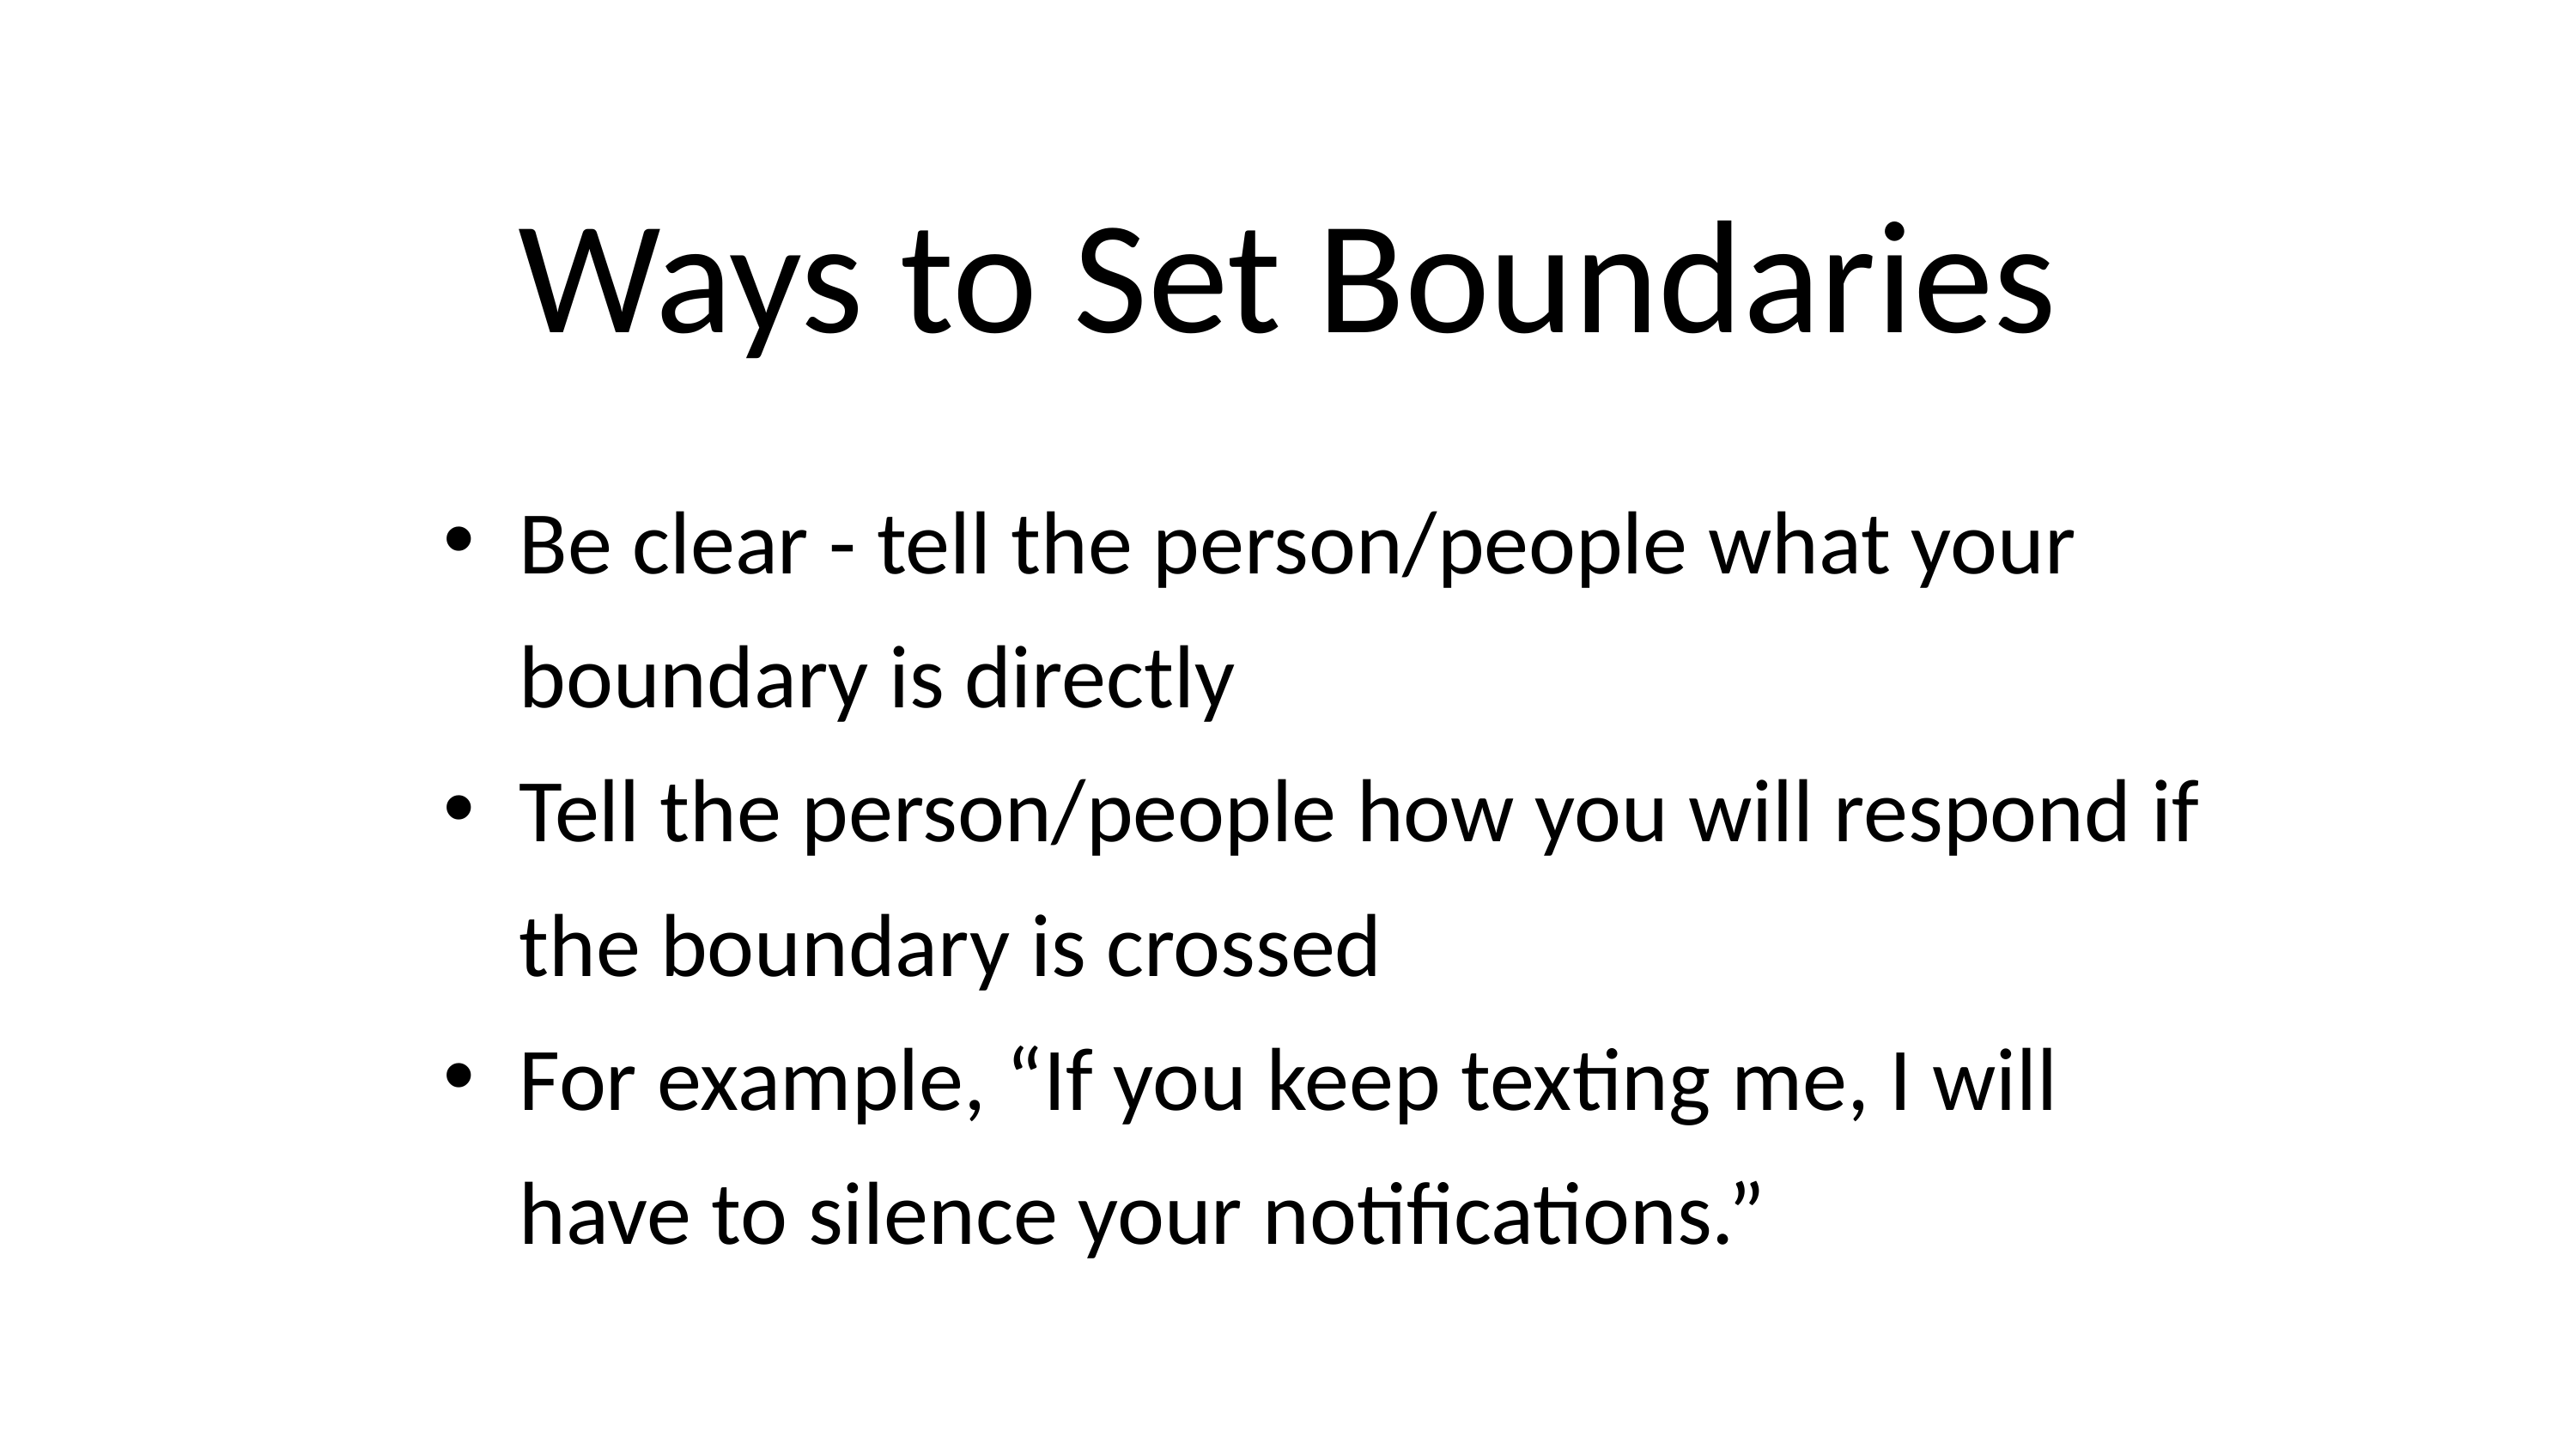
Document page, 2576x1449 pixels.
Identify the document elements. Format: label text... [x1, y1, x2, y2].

text_box Ways to Set Boundaries [401, 187, 2175, 366]
text_box Be clear - tell the person/people what your boundary is directly Tell the person/people how you will respond if the boundary is crossed For example, “If you keep texting me, I will have to silence your notifications.” [367, 457, 2209, 1263]
